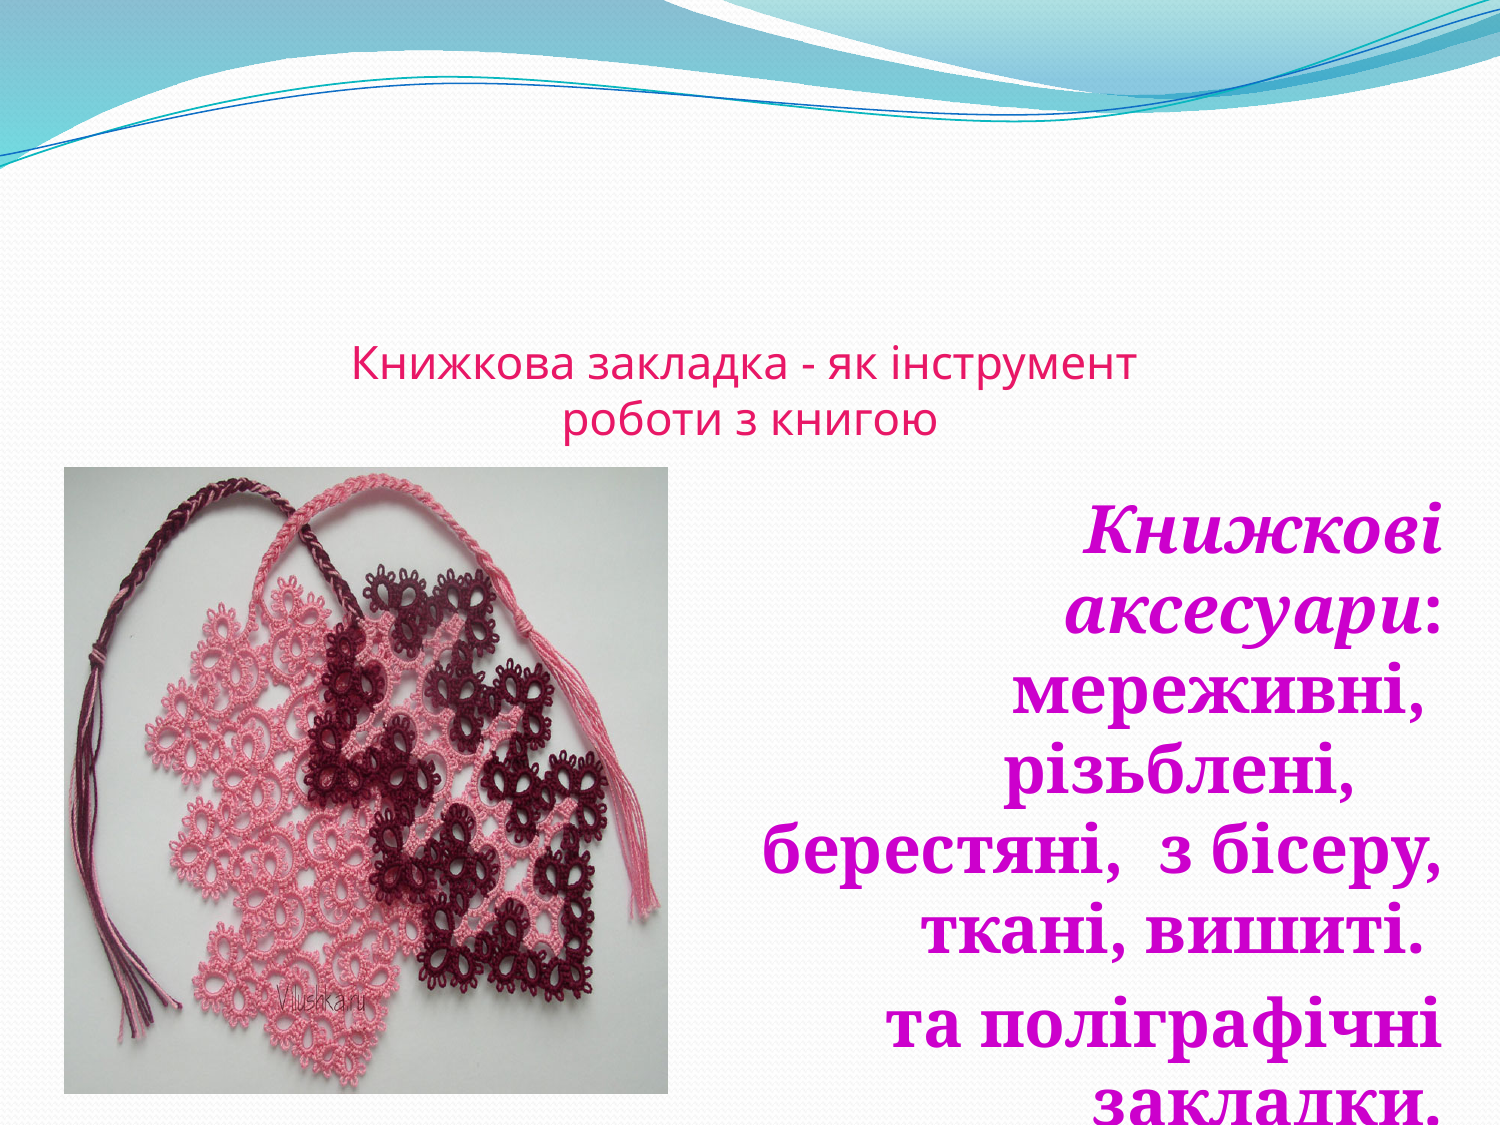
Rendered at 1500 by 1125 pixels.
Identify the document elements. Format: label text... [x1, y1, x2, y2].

list Книжкові аксесуари: мереживні, різьблені, берестяні, з бісеру, ткані, вишиті. та поліграфічні закладки. [679, 479, 1459, 1047]
title Книжкова закладка - як інструмент роботи з книгою [112, 42, 1388, 445]
picture [64, 467, 668, 1095]
